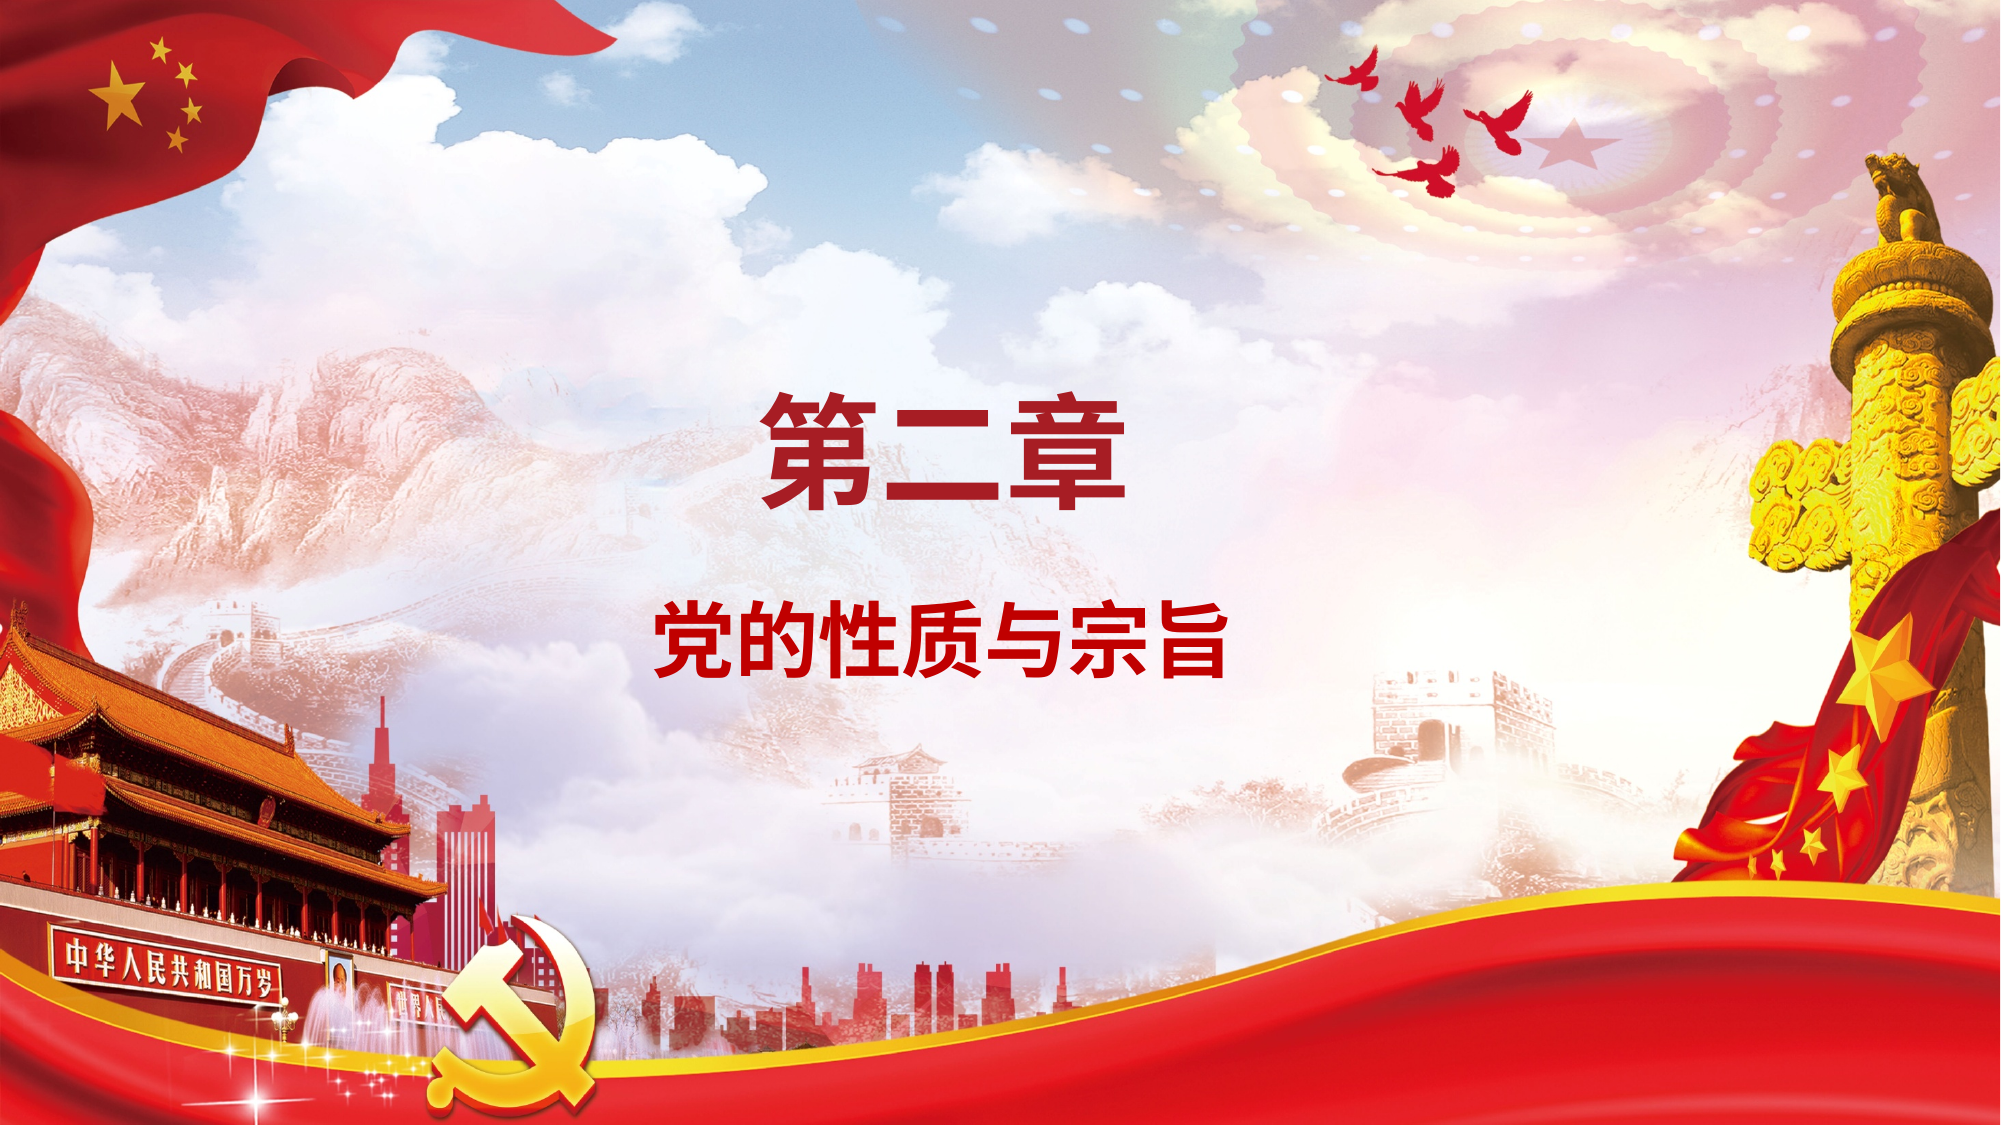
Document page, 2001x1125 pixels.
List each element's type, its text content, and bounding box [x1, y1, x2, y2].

picture [0, 0, 2001, 1125]
text_box 党的性质与宗旨 [637, 580, 1250, 696]
text_box 第二章 [741, 367, 1146, 532]
